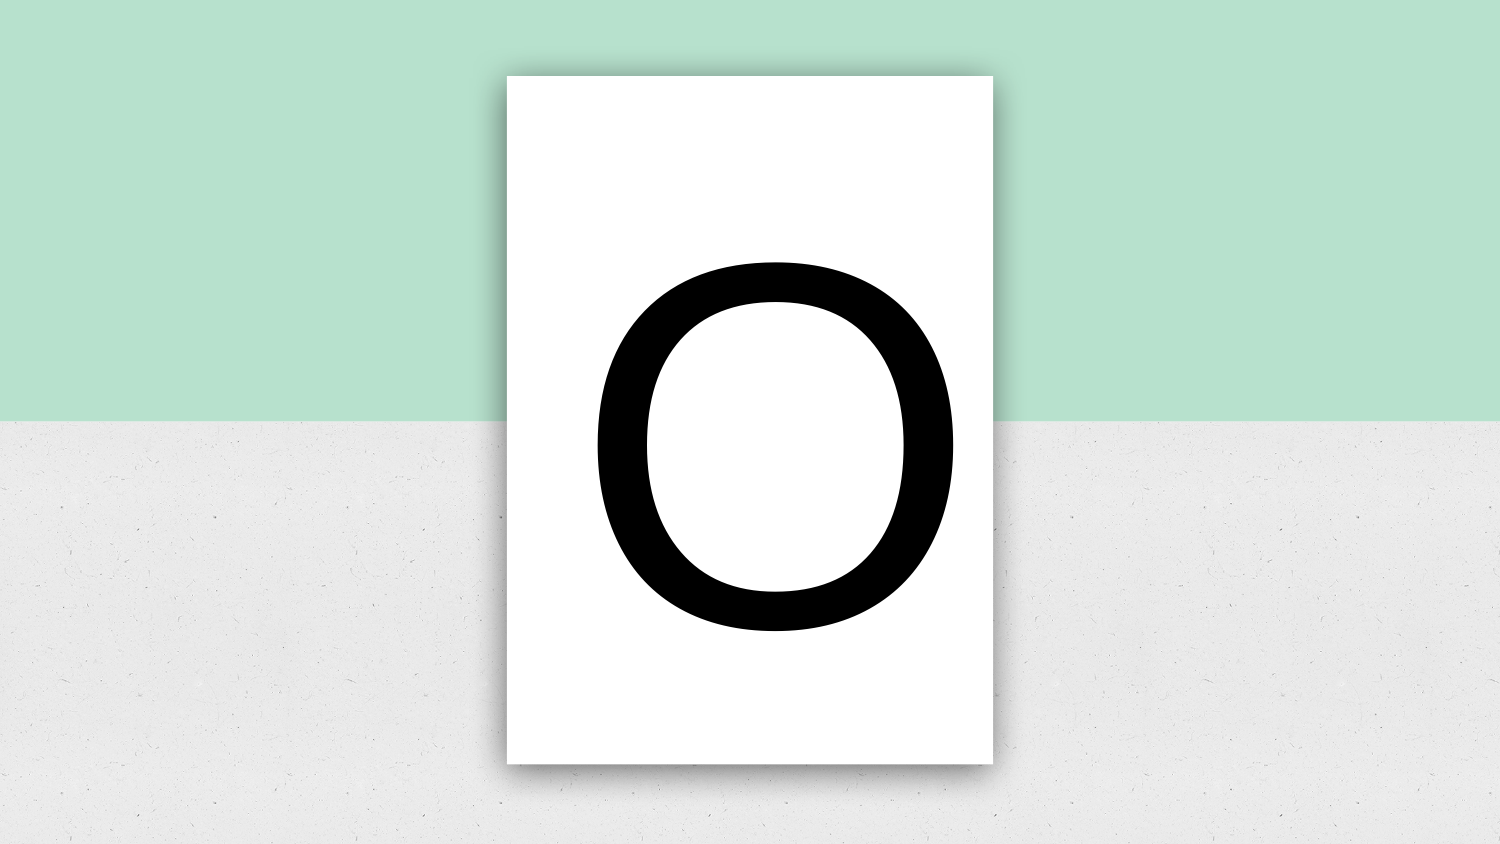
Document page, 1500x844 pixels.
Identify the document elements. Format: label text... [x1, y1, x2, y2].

text_box [0, 0, 1500, 421]
text_box O [558, 125, 940, 420]
text_box [506, 76, 994, 420]
picture [0, 422, 1500, 844]
